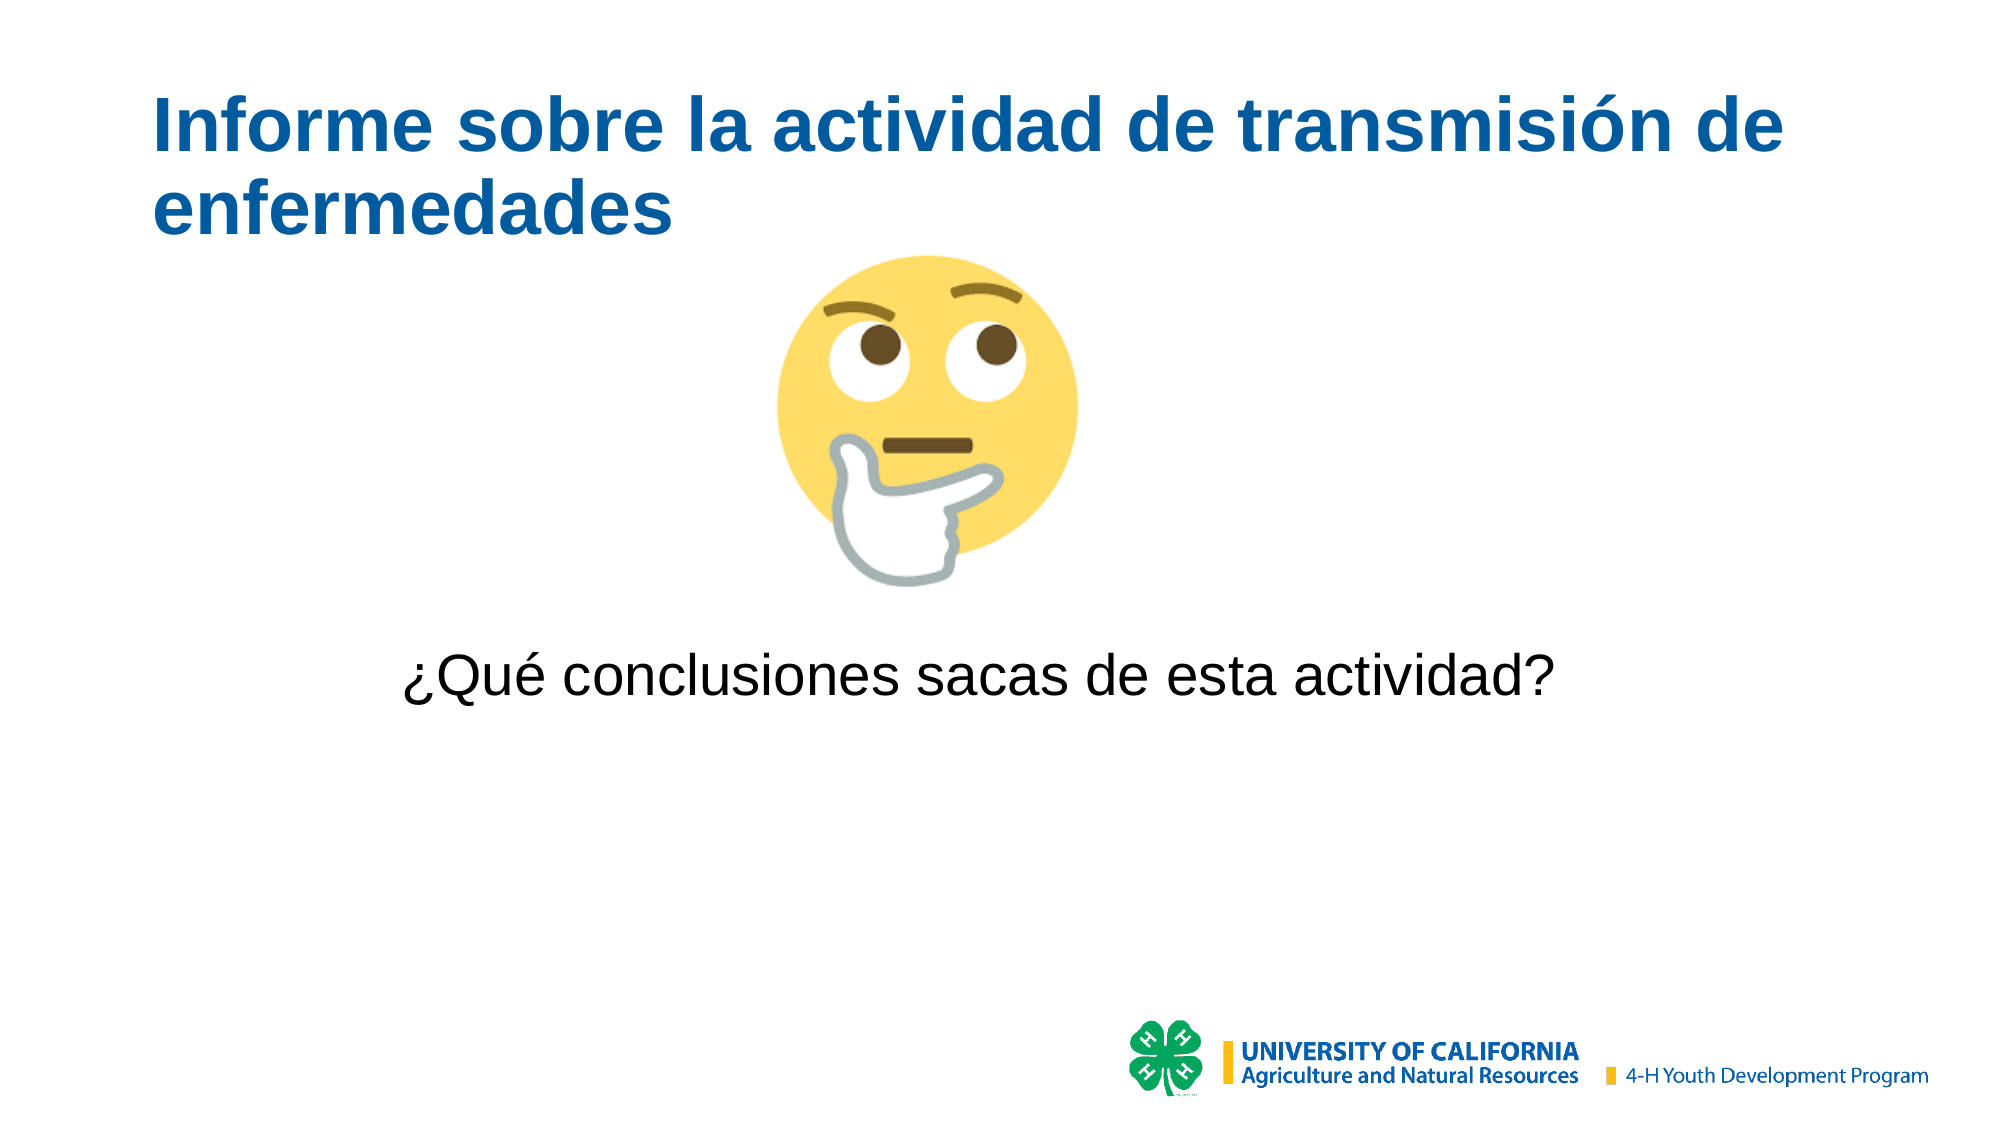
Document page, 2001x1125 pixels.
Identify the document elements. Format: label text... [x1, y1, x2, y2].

picture [751, 245, 1104, 598]
title Informe sobre la actividad de transmisión de enfermedades [137, 59, 1863, 278]
list ¿Qué conclusiones sacas de esta actividad? [116, 637, 1842, 855]
picture [1125, 1014, 1935, 1100]
